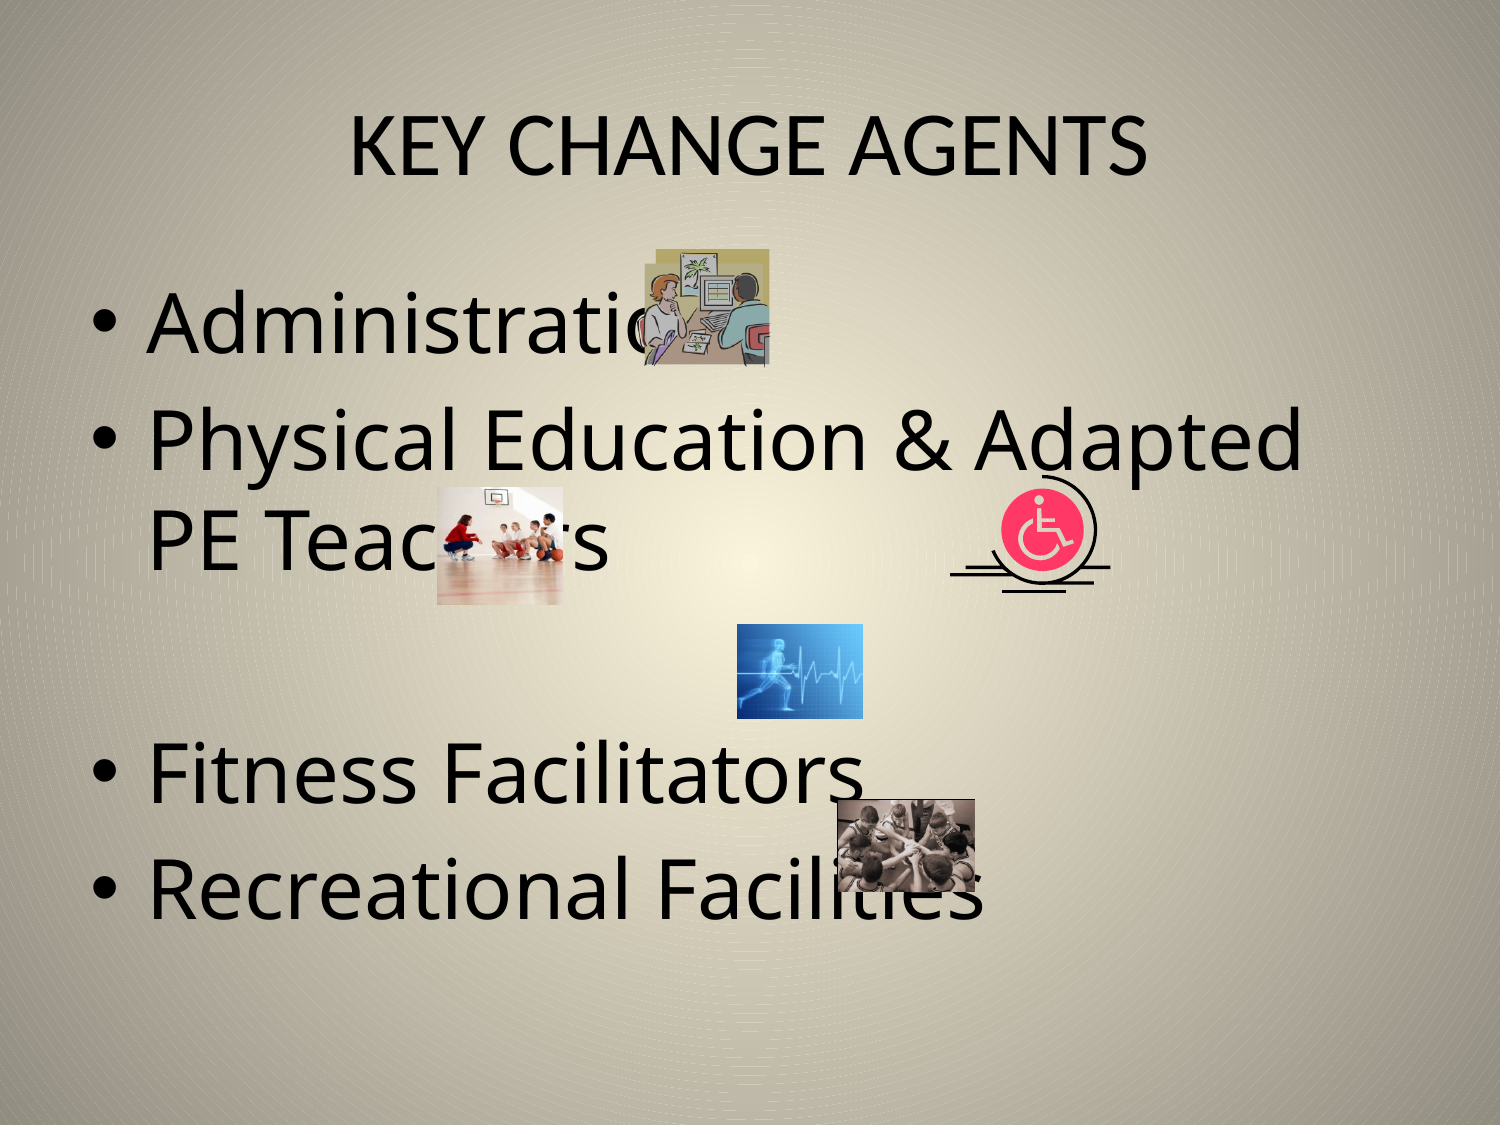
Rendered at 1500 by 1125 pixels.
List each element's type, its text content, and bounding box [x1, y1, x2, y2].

picture [737, 624, 863, 719]
list Administration Physical Education & Adapted PE Teachers Fitness Facilitators Recreational Facilities [75, 262, 1425, 1005]
picture [837, 799, 976, 892]
title KEY CHANGE AGENTS [75, 45, 1425, 233]
picture [437, 487, 563, 605]
picture [637, 249, 772, 369]
picture [949, 474, 1111, 594]
